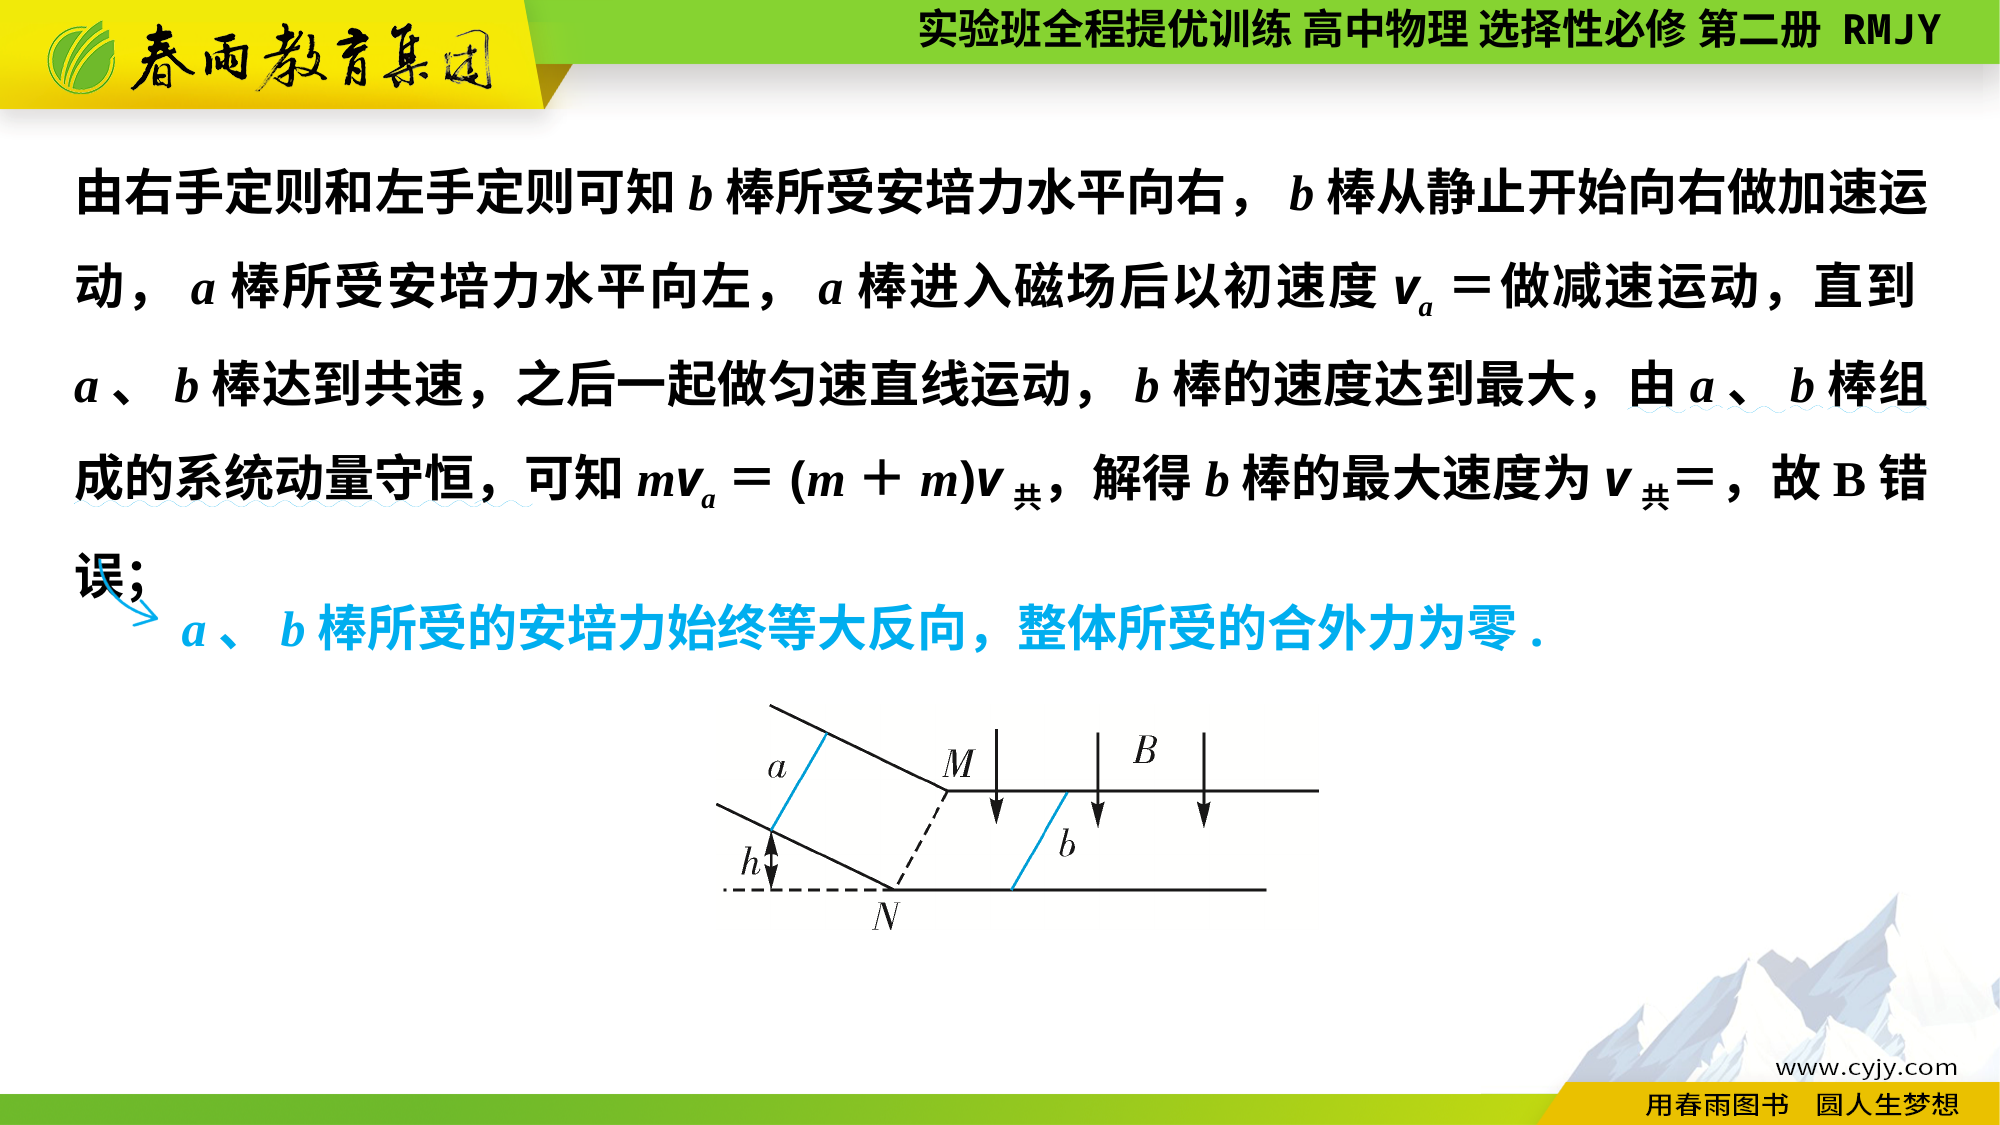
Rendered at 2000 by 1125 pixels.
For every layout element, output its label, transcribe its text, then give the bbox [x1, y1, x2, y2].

picture [0, 0, 2000, 1125]
text_box a、b棒所受的安培力始终等大反向，整体所受的合外力为零. [166, 558, 1638, 664]
